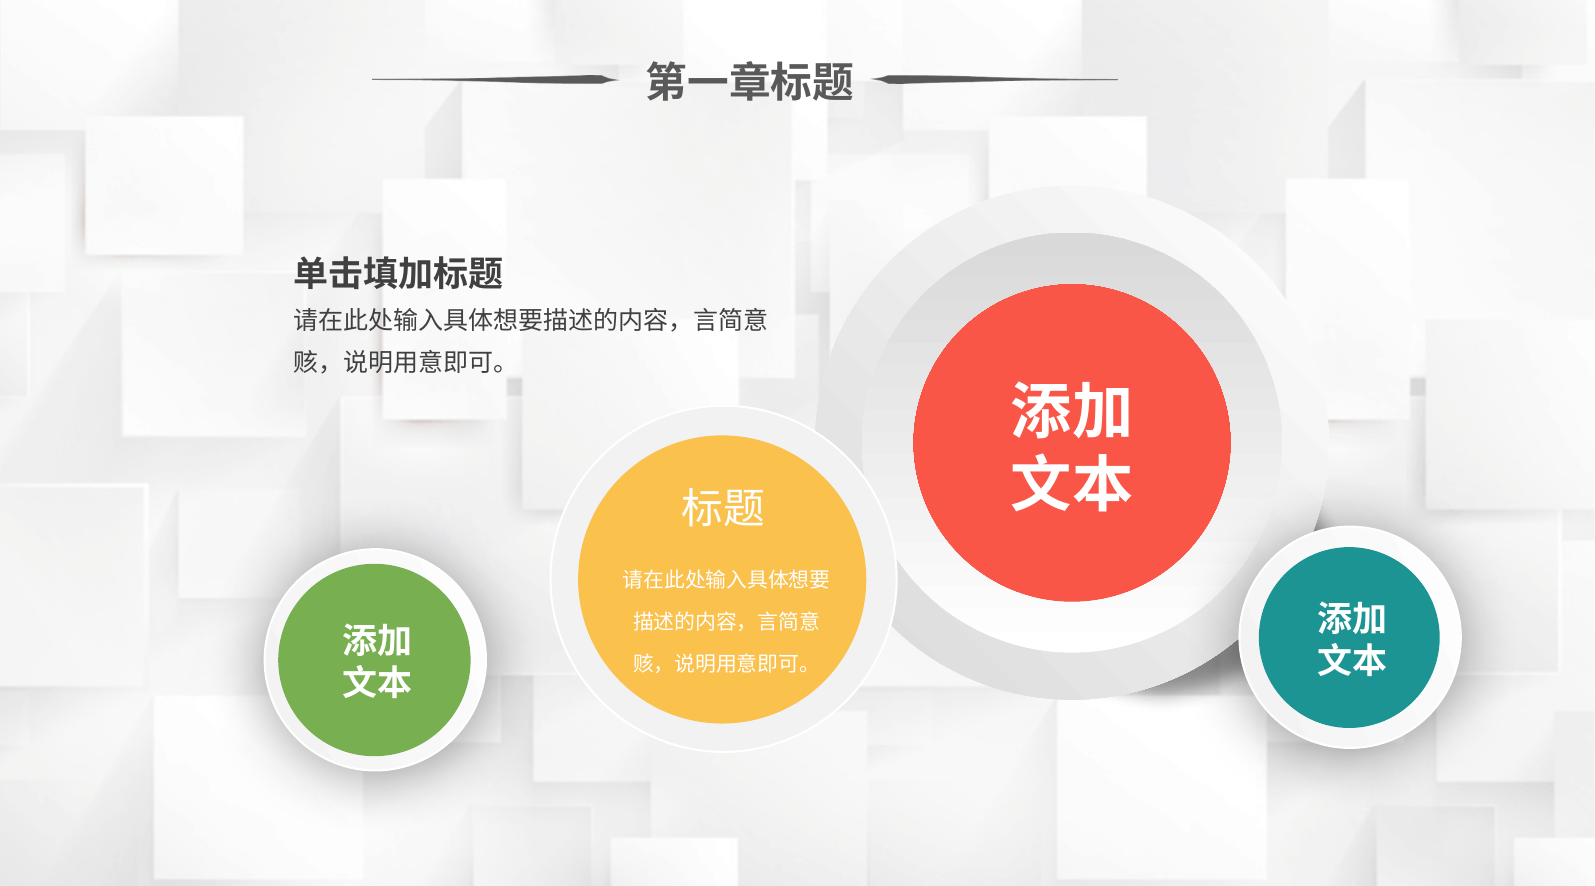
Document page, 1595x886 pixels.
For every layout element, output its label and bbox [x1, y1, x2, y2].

text_box [550, 405, 897, 753]
text_box [264, 548, 487, 771]
text_box [1239, 526, 1461, 749]
text_box [814, 185, 1330, 700]
picture [0, 0, 1595, 886]
